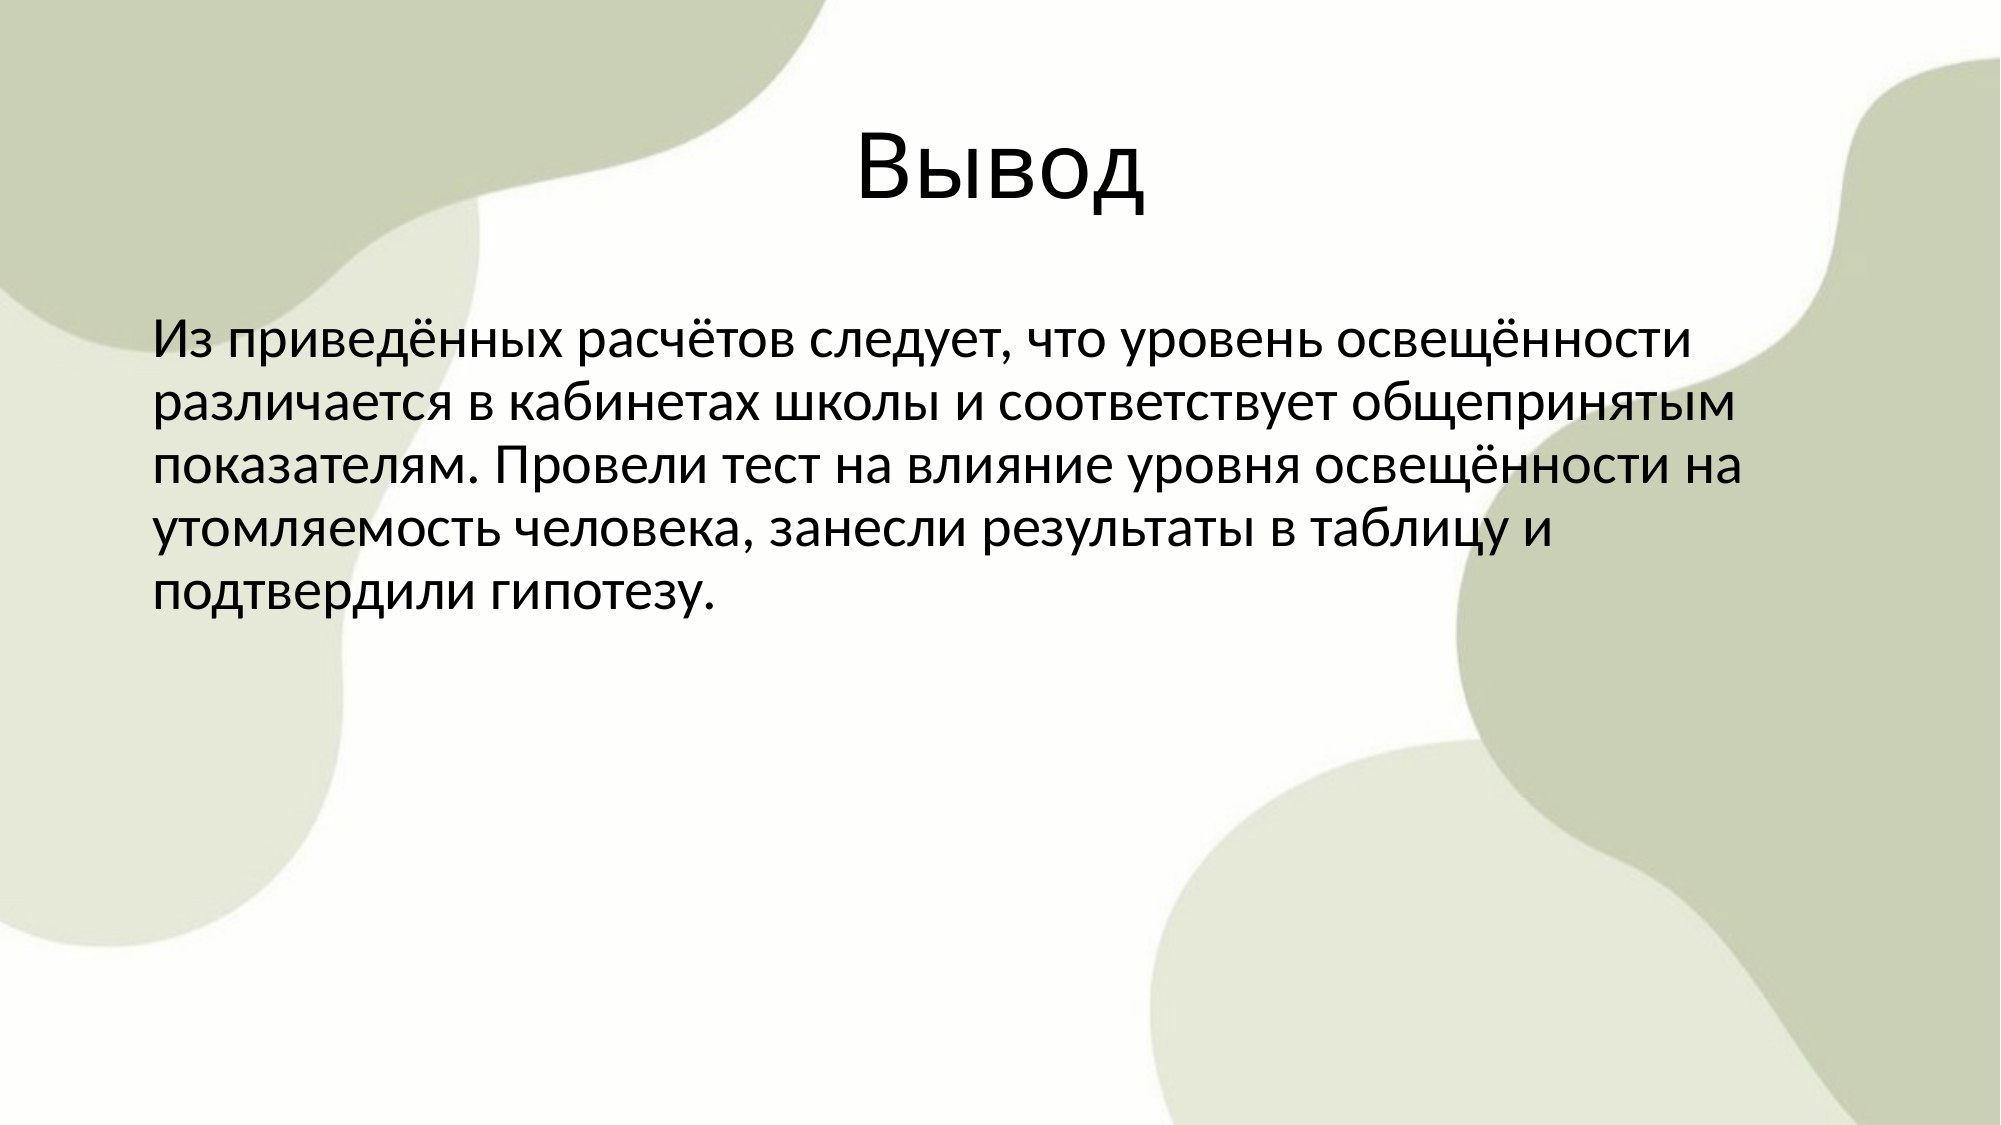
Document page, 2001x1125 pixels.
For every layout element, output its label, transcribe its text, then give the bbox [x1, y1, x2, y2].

list Из приведённых расчётов следует, что уровень освещённости различается в кабинетах школы и соответствует общепринятым показателям. Провели тест на влияние уровня освещённости на утомляемость человека, занесли результаты в таблицу и подтвердили гипотезу. [137, 299, 1863, 1014]
title Вывод [137, 59, 1863, 278]
